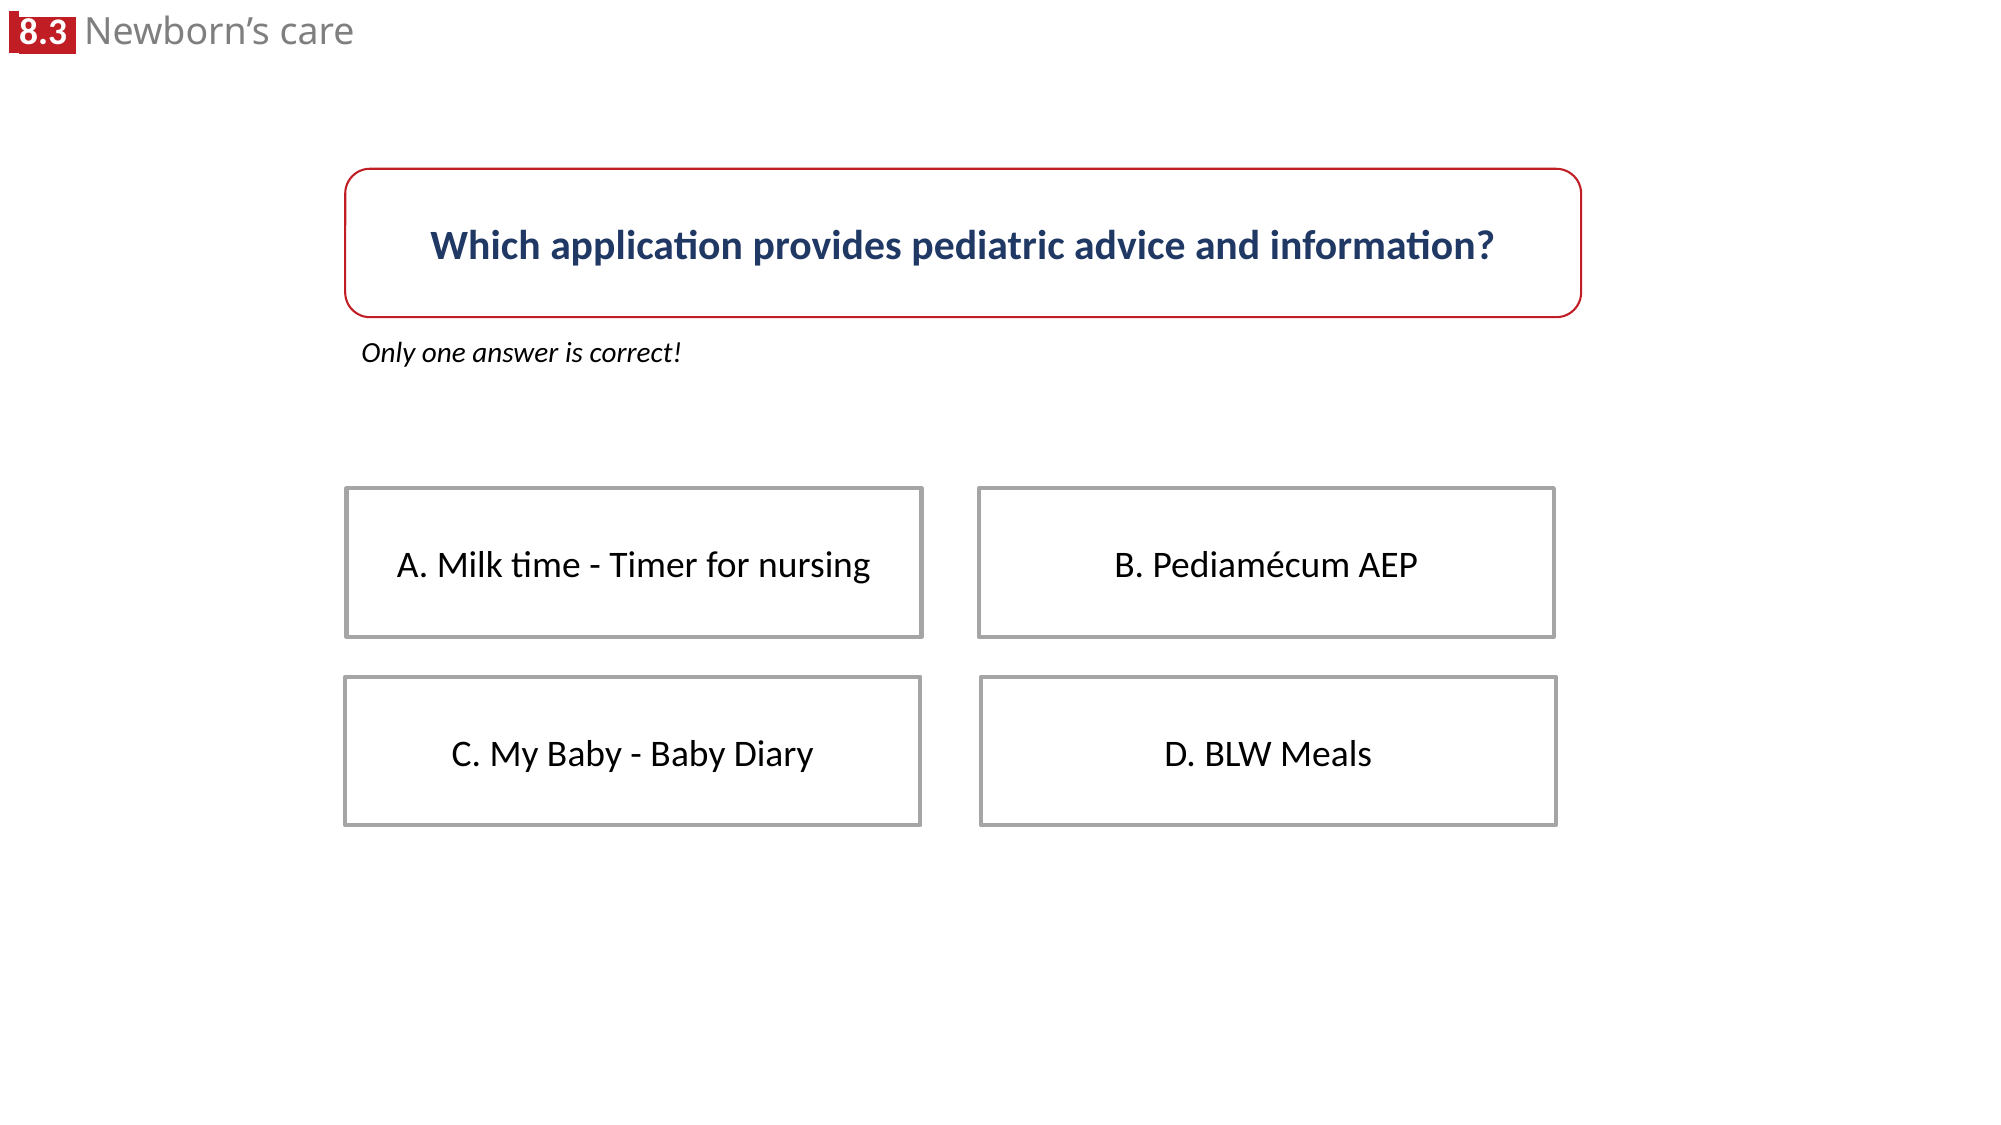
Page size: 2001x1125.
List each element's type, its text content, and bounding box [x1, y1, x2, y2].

text_box A. Milk time - Timer for nursing [344, 486, 924, 639]
text_box D. BLW Meals [979, 675, 1558, 827]
text_box C. My Baby - Baby Diary [343, 675, 922, 827]
text_box B. Pediamécum AEP [977, 486, 1556, 639]
text_box Which application provides pediatric advice and information? [345, 168, 1582, 318]
text_box Only one answer is correct! [346, 325, 700, 376]
